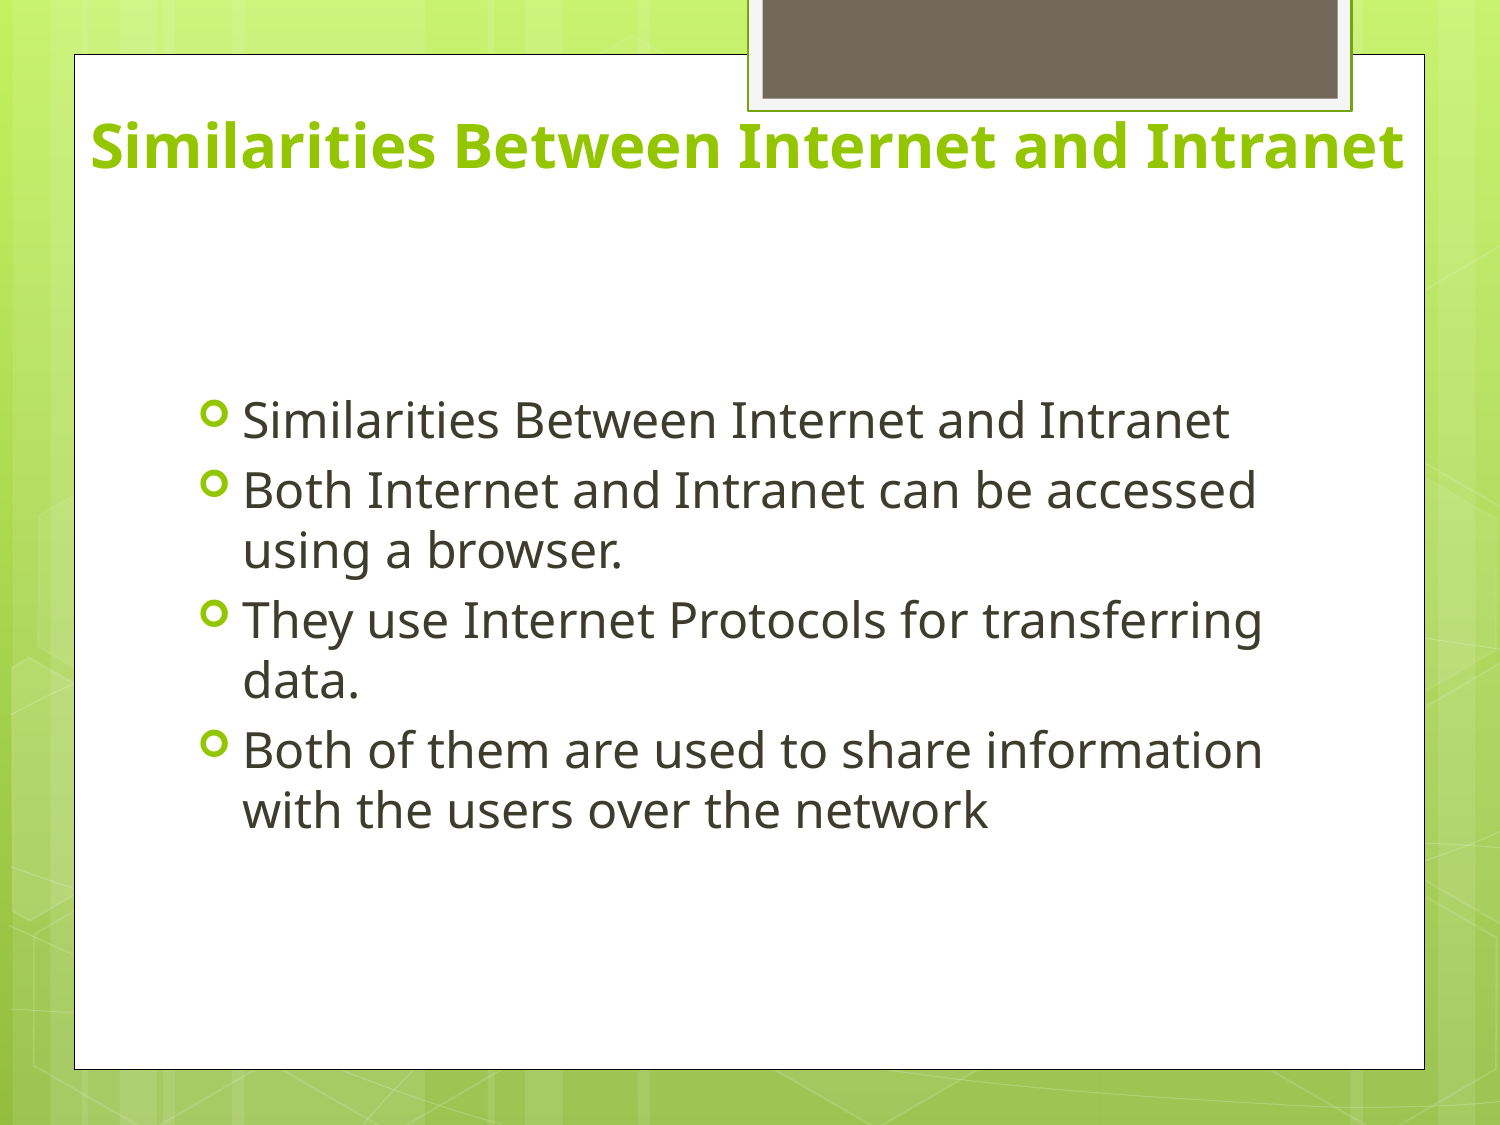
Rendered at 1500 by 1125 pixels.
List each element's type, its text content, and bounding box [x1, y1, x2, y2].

list Similarities Between Internet and Intranet Both Internet and Intranet can be accessed using a browser. They use Internet Protocols for transferring data. Both of them are used to share information with the users over the network [171, 381, 1283, 957]
title Similarities Between Internet and Intranet [75, 45, 1425, 263]
